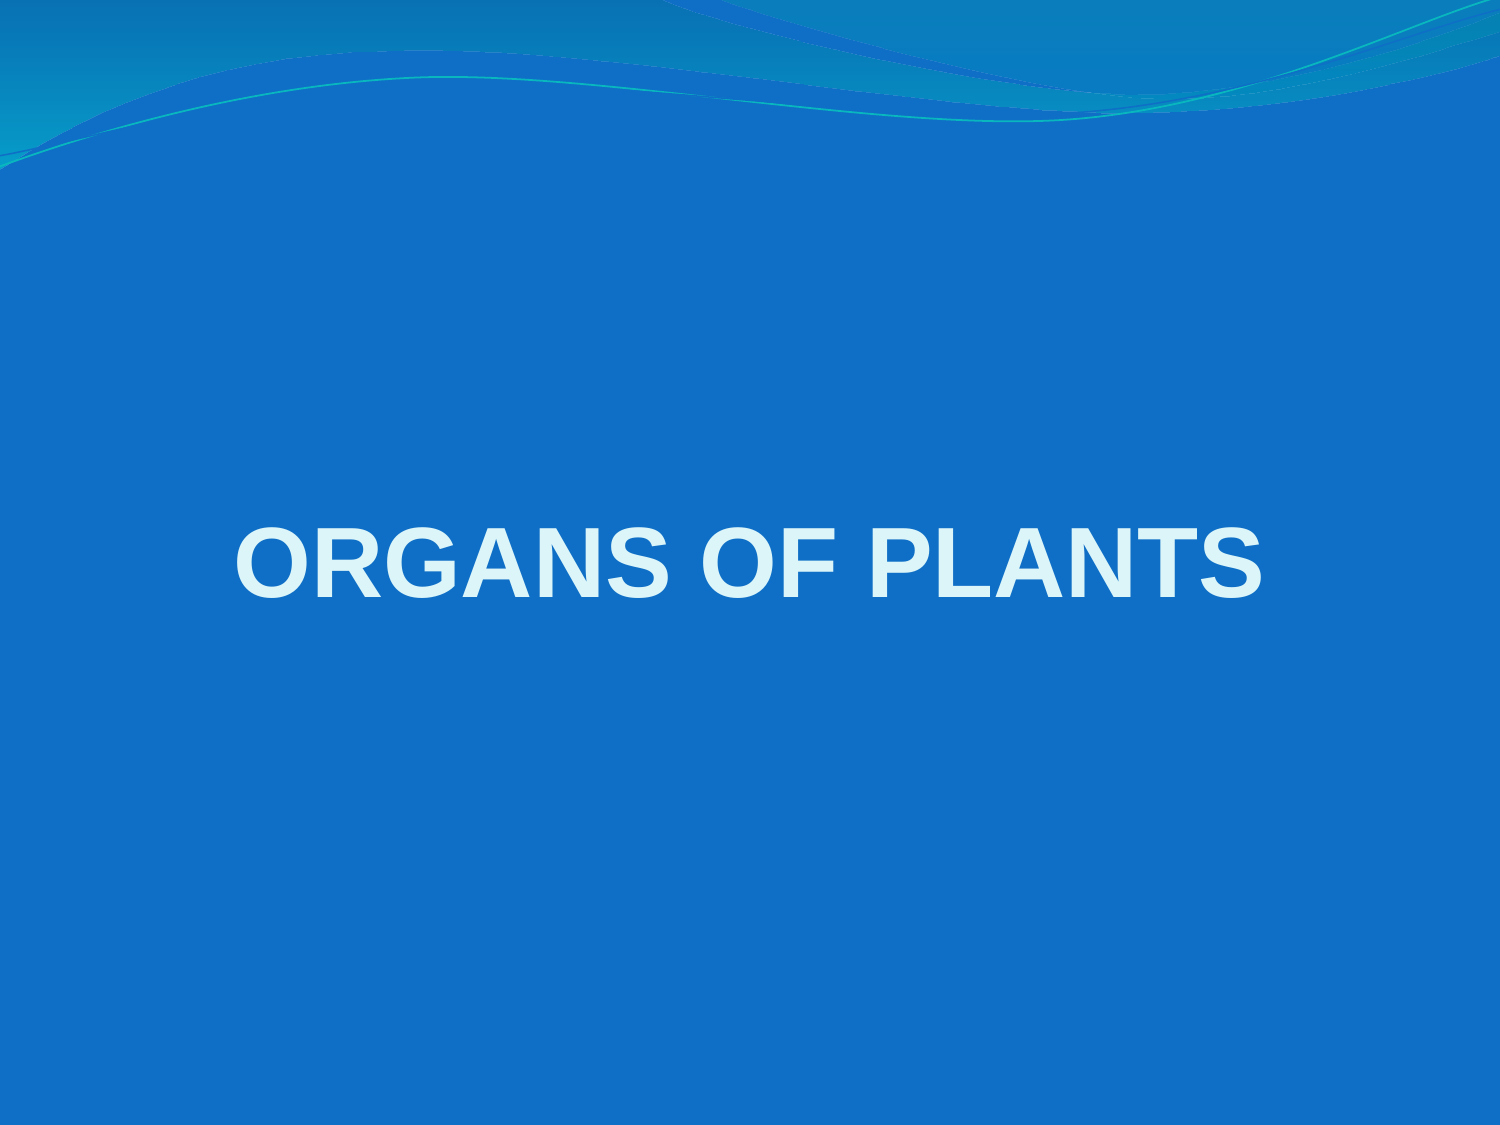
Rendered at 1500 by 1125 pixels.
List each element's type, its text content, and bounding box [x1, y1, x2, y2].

list ORGANS OF PLANTS [75, 275, 1425, 875]
